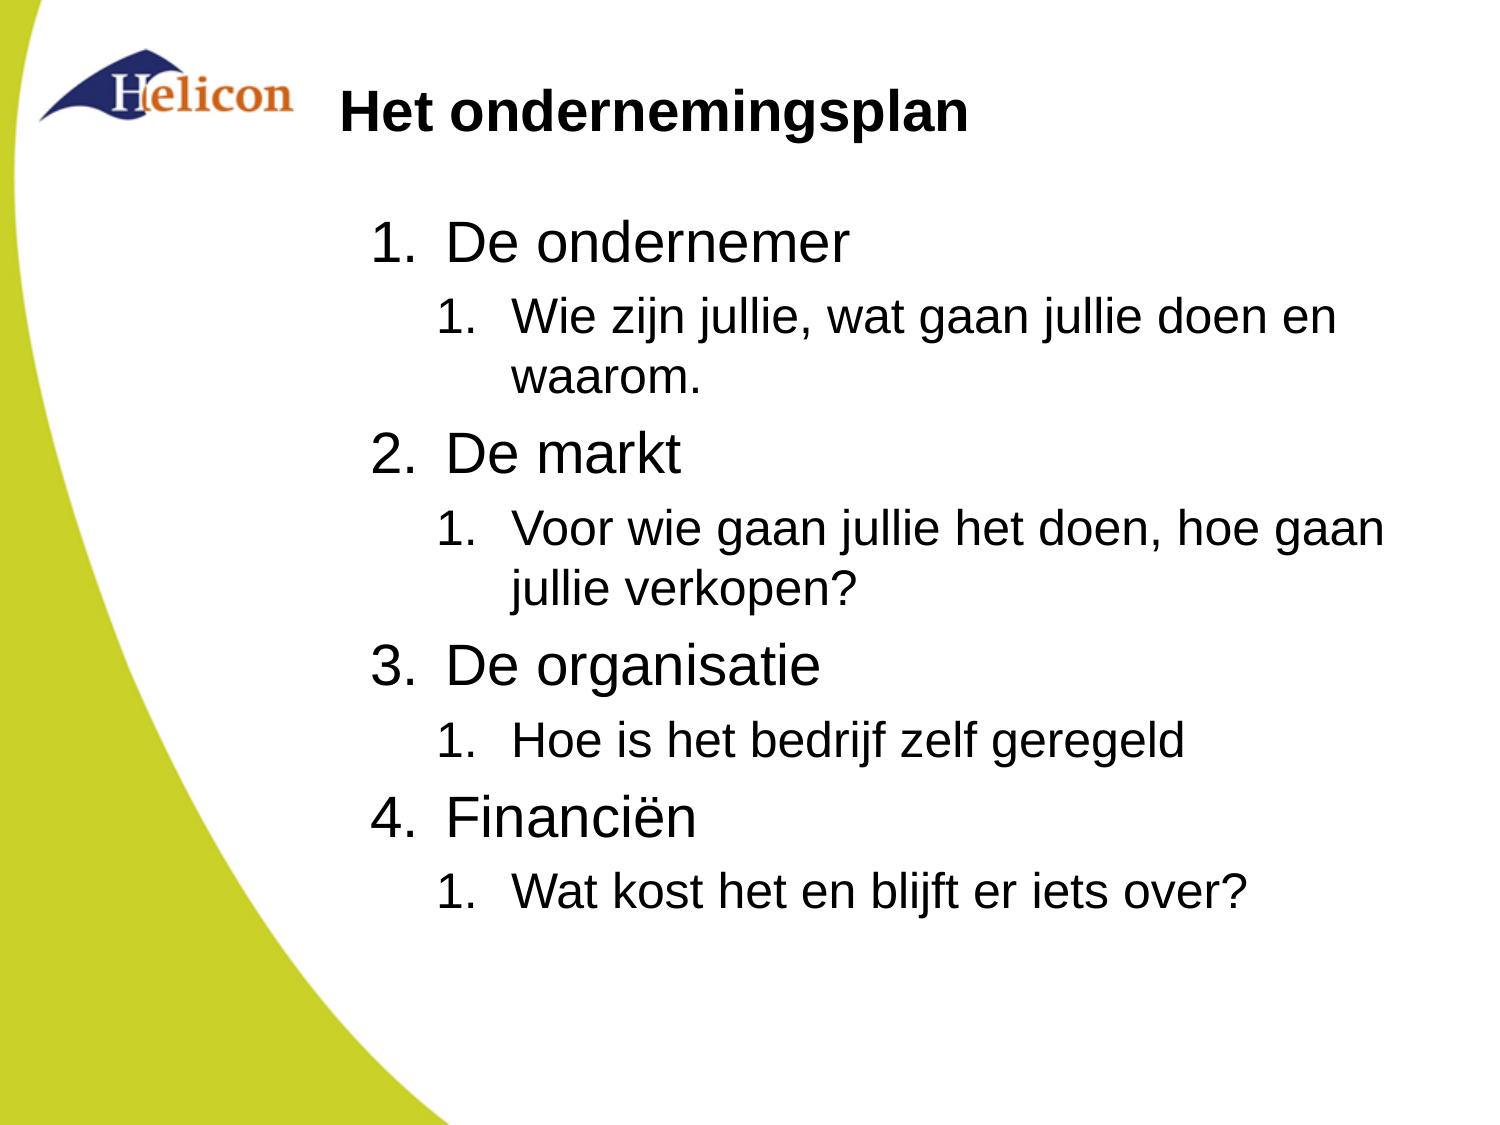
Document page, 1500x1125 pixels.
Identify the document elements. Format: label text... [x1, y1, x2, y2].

list De ondernemer Wie zijn jullie, wat gaan jullie doen en waarom. De markt Voor wie gaan jullie het doen, hoe gaan jullie verkopen? De organisatie Hoe is het bedrijf zelf geregeld Financiën Wat kost het en blijft er iets over? [336, 196, 1425, 1005]
title Het ondernemingsplan [324, 54, 1415, 161]
picture [0, 0, 1500, 1125]
